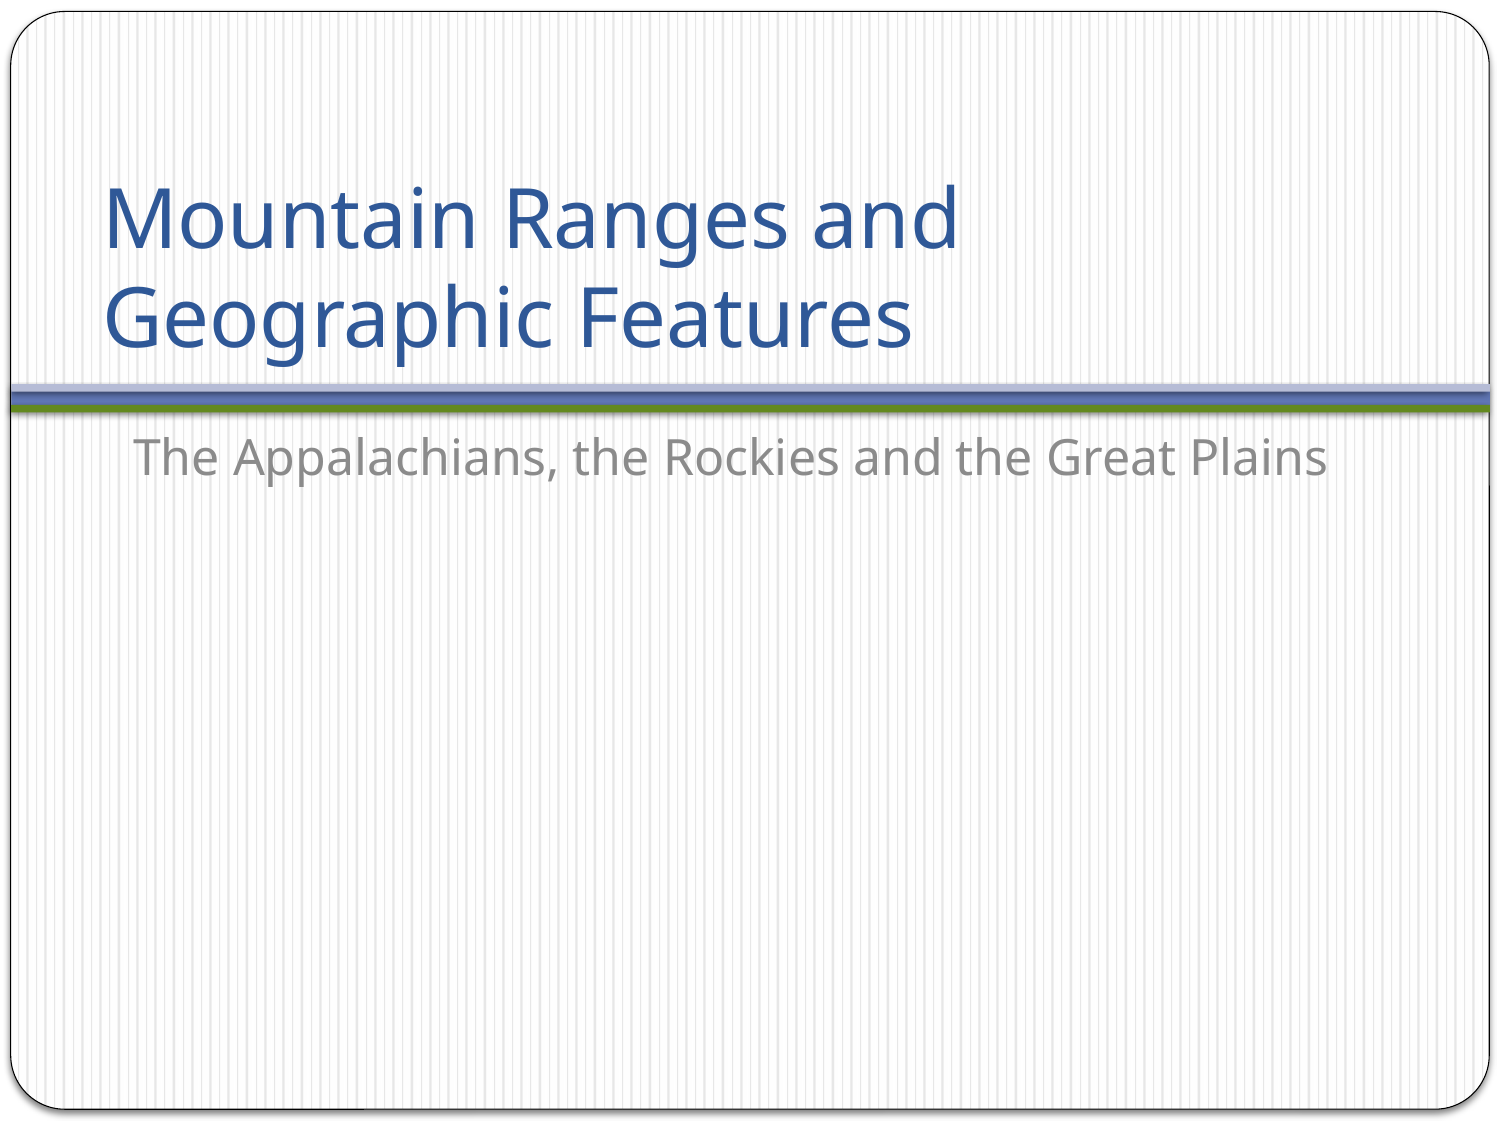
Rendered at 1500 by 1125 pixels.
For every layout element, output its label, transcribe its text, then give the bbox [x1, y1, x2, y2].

title Mountain Ranges and Geographic Features [87, 156, 1425, 380]
list The Appalachians, the Rockies and the Great Plains [118, 417, 1394, 638]
